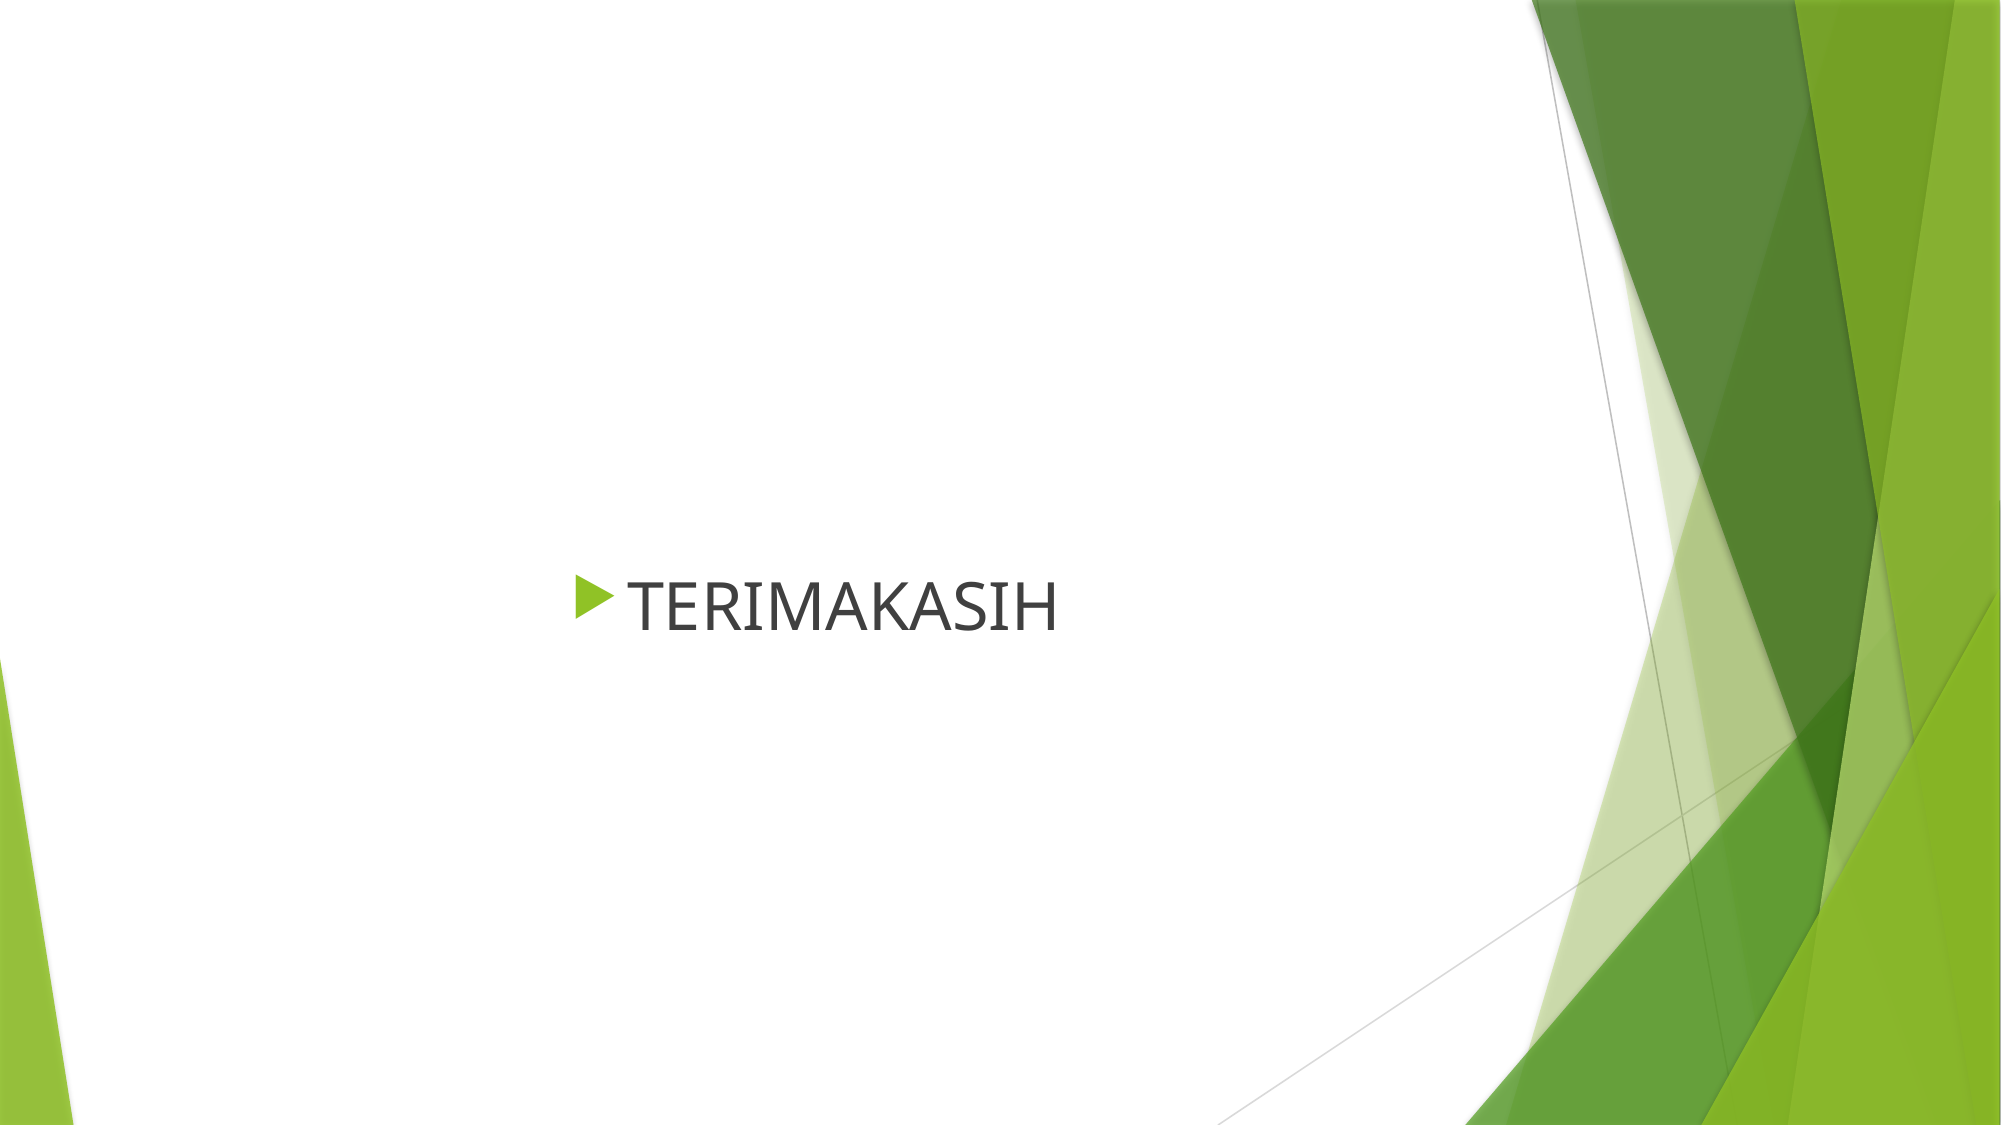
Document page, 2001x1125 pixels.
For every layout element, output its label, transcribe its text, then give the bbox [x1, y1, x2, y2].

list TERIMAKASIH [111, 354, 1522, 992]
